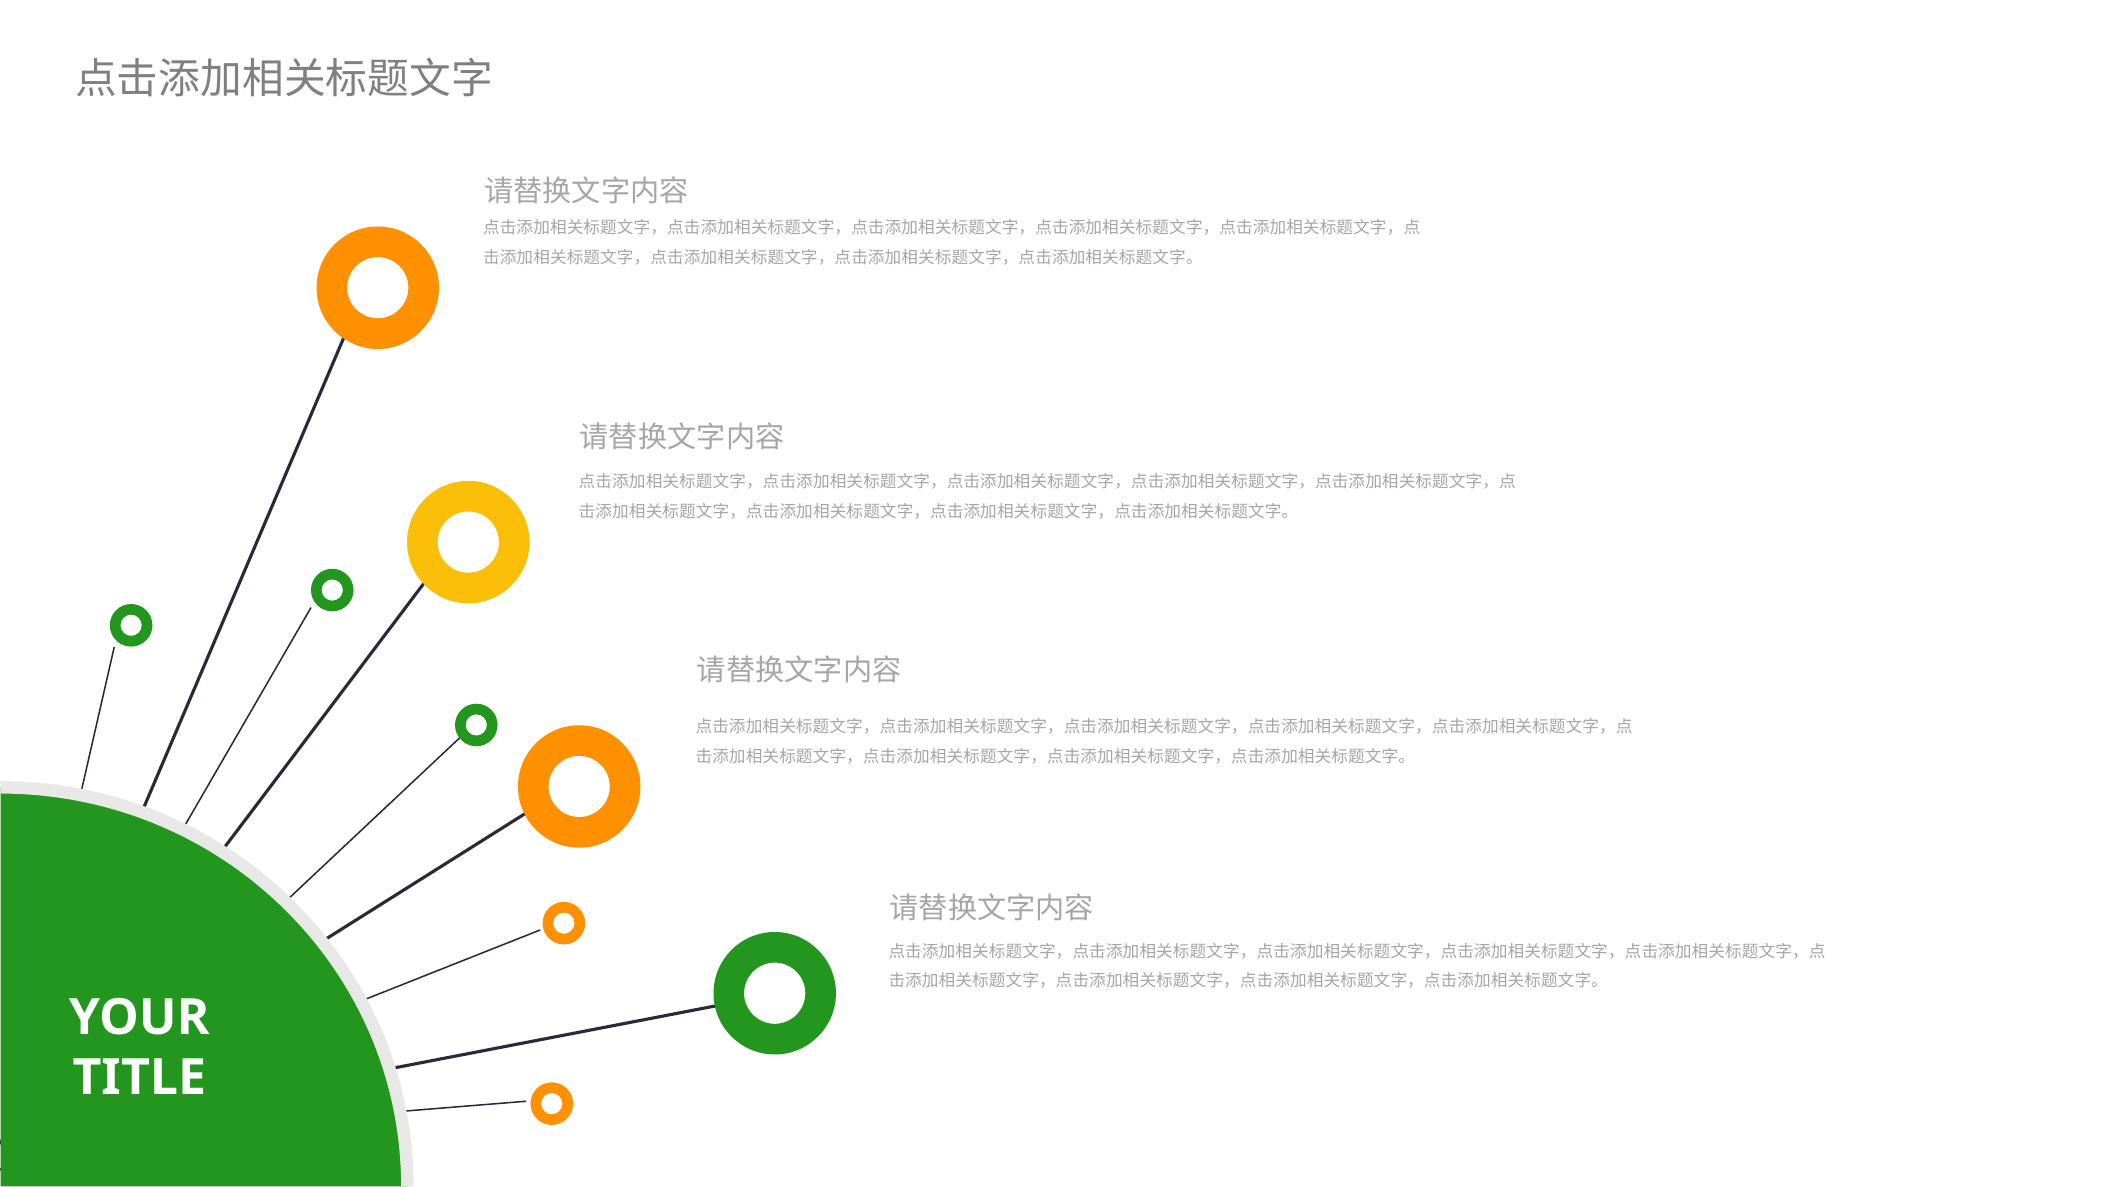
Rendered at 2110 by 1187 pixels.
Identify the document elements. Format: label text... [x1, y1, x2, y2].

text_box 点击添加相关标题文字，点击添加相关标题文字，点击添加相关标题文字，点击添加相关标题文字，点击添加相关标题文字，点击添加相关标题文字，点击添加相关标题文字，点击添加相关标题文字，点击添加相关标题文字。 [722, 453, 1540, 529]
text_box 请替换文字内容 [722, 642, 1080, 694]
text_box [0, 326, 722, 1176]
text_box [722, 932, 836, 1055]
text_box [316, 226, 440, 326]
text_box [0, 787, 408, 1187]
text_box 请替换文字内容 [468, 157, 867, 216]
text_box 请替换文字内容 [873, 874, 1273, 933]
text_box 点击添加相关标题文字 [59, 44, 563, 107]
text_box 请替换文字内容 [722, 403, 963, 462]
text_box 点击添加相关标题文字，点击添加相关标题文字，点击添加相关标题文字，点击添加相关标题文字，点击添加相关标题文字，点击添加相关标题文字，点击添加相关标题文字，点击添加相关标题文字，点击添加相关标题文字。 [722, 698, 1658, 773]
text_box 点击添加相关标题文字，点击添加相关标题文字，点击添加相关标题文字，点击添加相关标题文字，点击添加相关标题文字，点击添加相关标题文字，点击添加相关标题文字，点击添加相关标题文字，点击添加相关标题文字。 [468, 199, 1445, 274]
text_box 点击添加相关标题文字，点击添加相关标题文字，点击添加相关标题文字，点击添加相关标题文字，点击添加相关标题文字，点击添加相关标题文字，点击添加相关标题文字，点击添加相关标题文字，点击添加相关标题文字。 [873, 922, 1850, 998]
